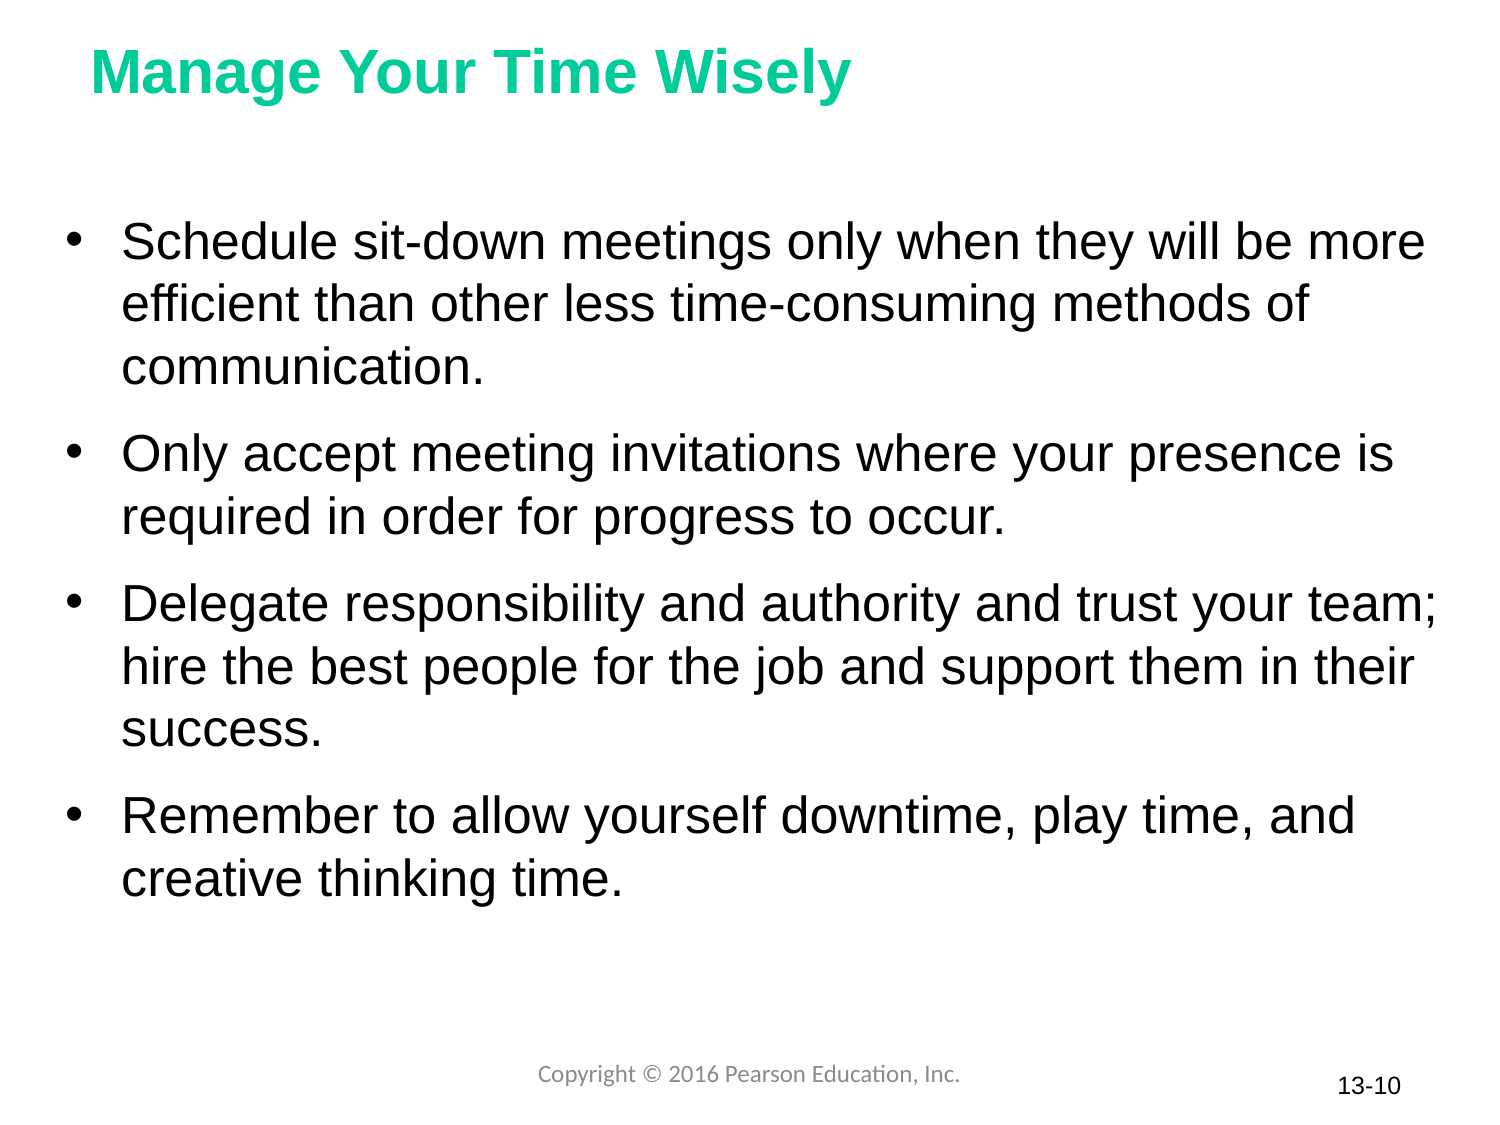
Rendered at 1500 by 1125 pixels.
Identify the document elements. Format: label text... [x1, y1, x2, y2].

list Schedule sit-down meetings only when they will be more efficient than other less time-consuming methods of communication. Only accept meeting invitations where your presence is required in order for progress to occur. Delegate responsibility and authority and trust your team; hire the best people for the job and support them in their success. Remember to allow yourself downtime, play time, and creative thinking time. [50, 200, 1475, 1038]
footer Copyright © 2016 Pearson Education, Inc. [512, 1042, 988, 1103]
title Manage Your Time Wisely [75, 0, 1425, 163]
